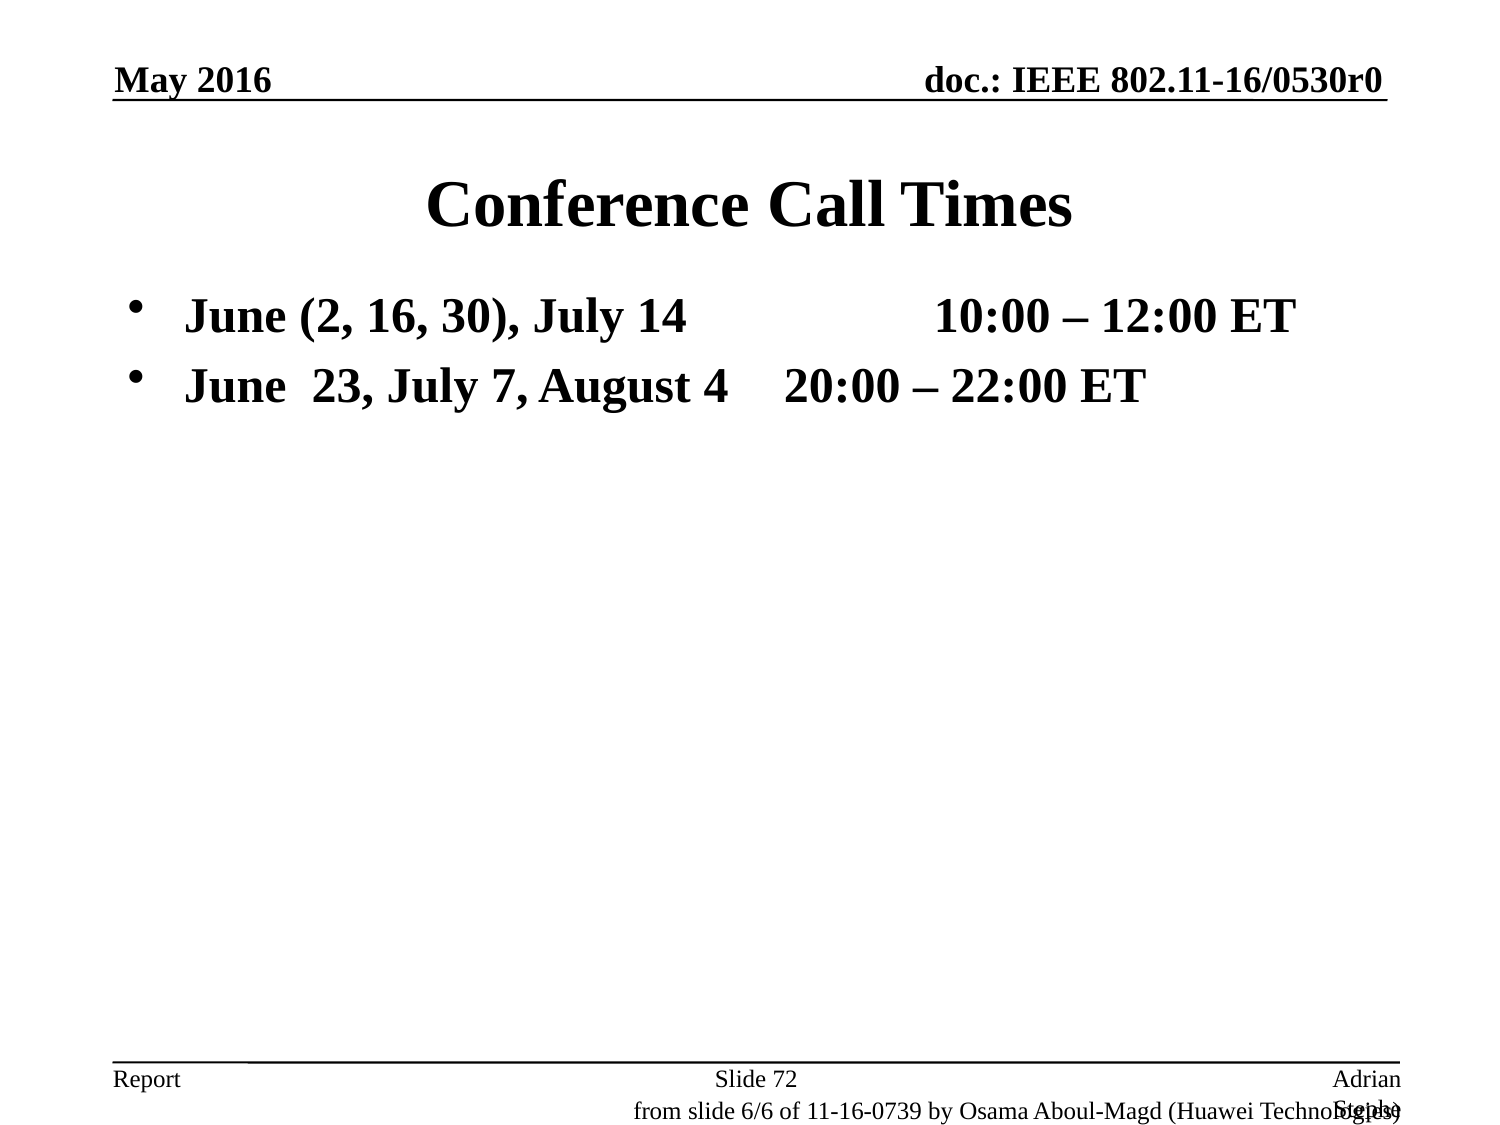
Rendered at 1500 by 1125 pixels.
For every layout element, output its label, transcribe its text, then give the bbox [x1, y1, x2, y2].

text_box from slide 6/6 of 11-16-0739 by Osama Aboul-Magd (Huawei Technologies) [343, 1087, 1417, 1125]
footer Adrian Stephens, Intel Corporation [1324, 1061, 1402, 1087]
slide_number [114, 54, 374, 101]
slide_number Slide 72 [711, 1061, 801, 1087]
list June (2, 16, 30), July 14 10:00 – 12:00 ET June 23, July 7, August 4 20:00 – 22:00 ET [112, 275, 1388, 950]
title Conference Call Times [112, 112, 1388, 275]
